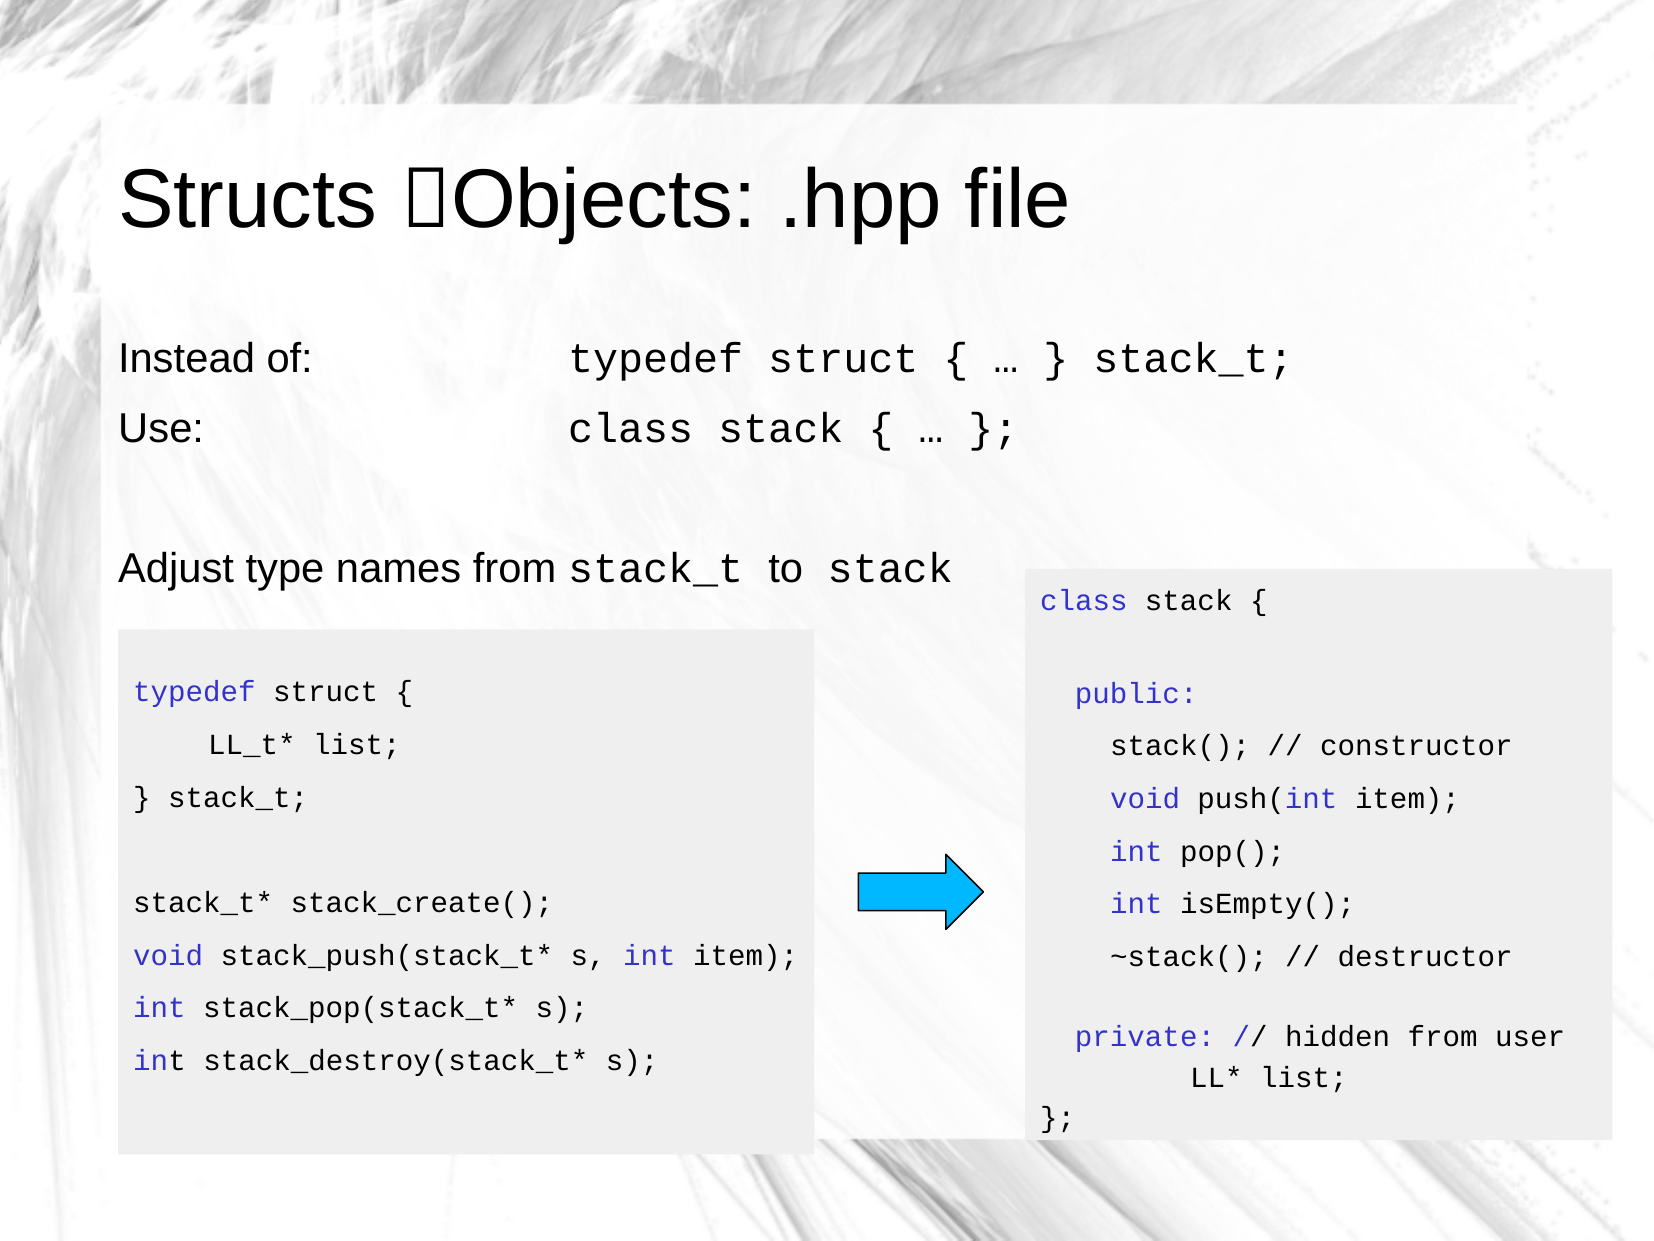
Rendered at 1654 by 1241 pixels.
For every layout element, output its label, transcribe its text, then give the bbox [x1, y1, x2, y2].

title Structs Objects: .hpp file [118, 93, 1506, 299]
text_box typedef struct { LL_t* list; } stack_t; stack_t* stack_create(); void stack_push(stack_t* s, int item); int stack_pop(stack_t* s); int stack_destroy(stack_t* s); [118, 629, 815, 1155]
text_box class stack { public: stack(); // constructor void push(int item); int pop(); int isEmpty(); ~stack(); // destructor private: // hidden from user LL* list; }; [1025, 568, 1613, 1141]
list Instead of: typedef struct { … } stack_t; Use: class stack { … }; Adjust type names from stack_t to stack [118, 319, 1571, 1109]
picture [0, 0, 1654, 1241]
text_box [858, 854, 984, 930]
